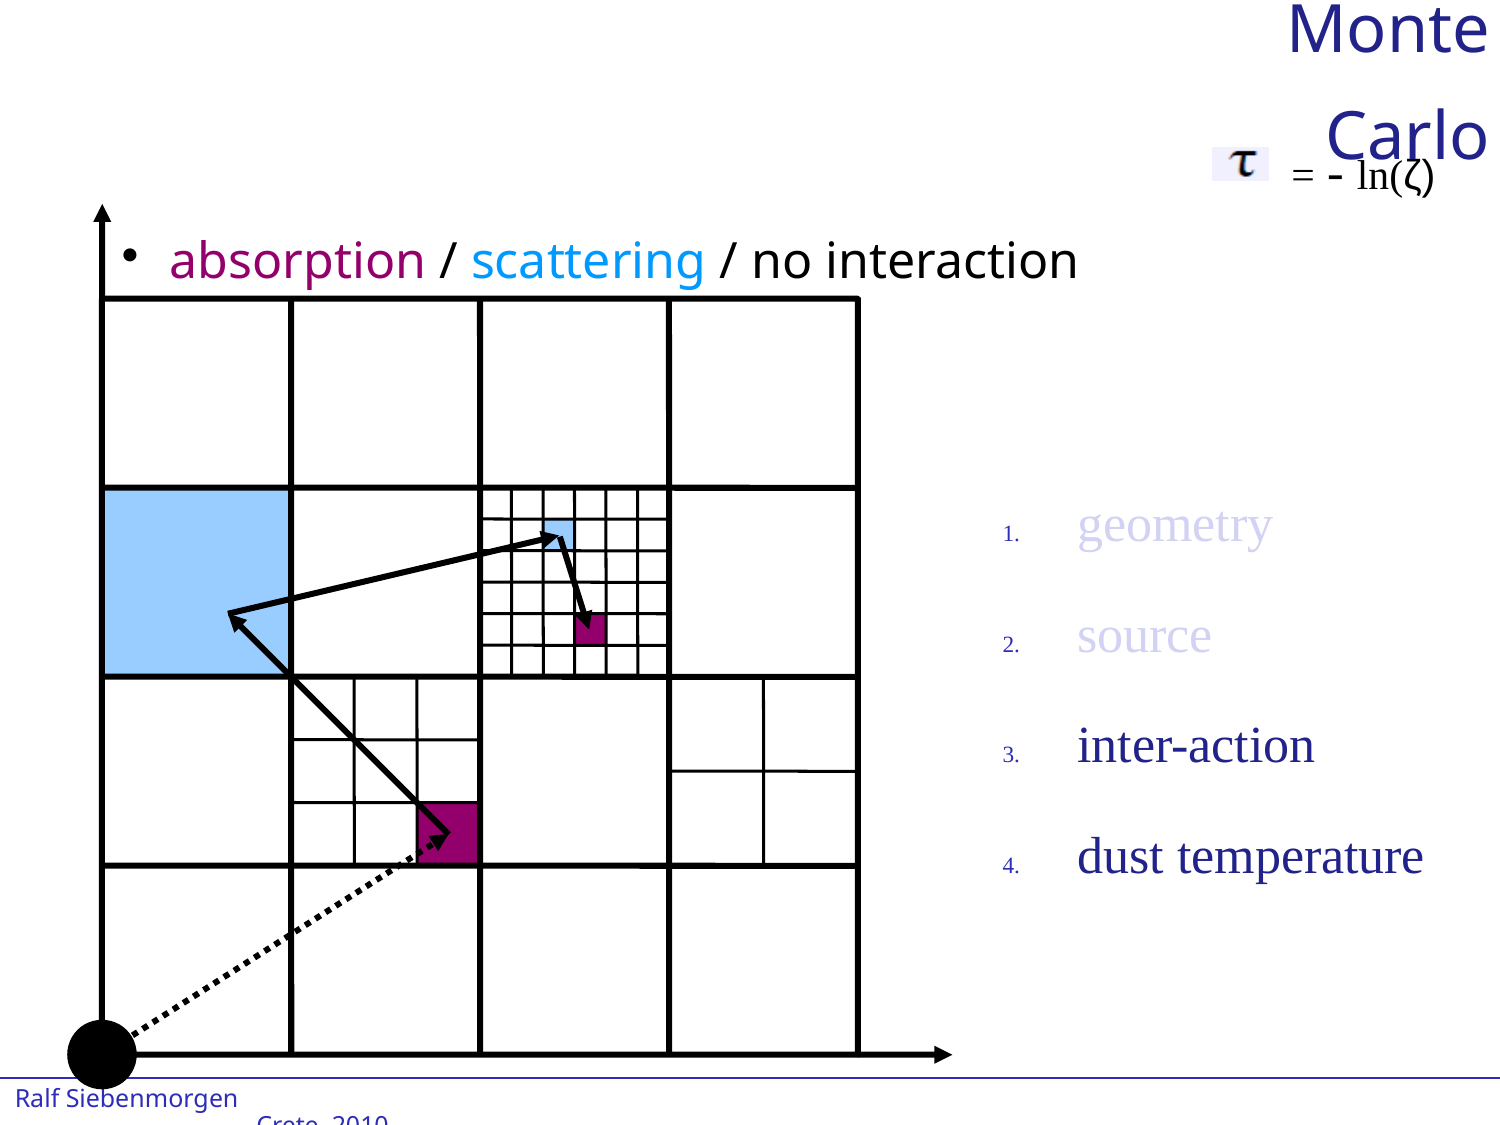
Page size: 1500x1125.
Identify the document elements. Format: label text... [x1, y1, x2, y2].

text_box [356, 740, 417, 801]
text_box [481, 646, 511, 676]
text_box [638, 646, 669, 676]
text_box [670, 866, 858, 1055]
text_box [606, 520, 637, 550]
text_box [575, 583, 606, 613]
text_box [1188, 111, 1471, 209]
text_box [565, 551, 574, 578]
text_box absorption / scattering / no interaction [105, 203, 1161, 340]
text_box [607, 614, 637, 645]
text_box [544, 551, 573, 582]
text_box [544, 614, 574, 645]
text_box [512, 520, 543, 546]
text_box [481, 614, 511, 645]
text_box [432, 834, 448, 846]
text_box [512, 583, 543, 613]
text_box [292, 555, 480, 676]
text_box [670, 677, 763, 771]
text_box geometry source inter-action dust temperature [986, 464, 1500, 953]
text_box [418, 803, 480, 865]
text_box [575, 488, 605, 519]
text_box [607, 646, 637, 676]
text_box [638, 520, 669, 550]
text_box [292, 488, 480, 598]
text_box [512, 614, 543, 645]
text_box [481, 677, 669, 865]
text_box [857, 1048, 953, 1061]
text_box [575, 614, 606, 645]
text_box [481, 583, 511, 613]
text_box [481, 488, 511, 550]
text_box [227, 532, 560, 614]
text_box [544, 488, 574, 519]
text_box [638, 583, 669, 613]
text_box [292, 803, 354, 865]
text_box [670, 772, 763, 865]
text_box [228, 614, 449, 835]
text_box [606, 488, 637, 519]
text_box [67, 1020, 137, 1089]
text_box [670, 488, 858, 676]
text_box [481, 866, 669, 1055]
text_box [638, 614, 669, 645]
text_box [292, 740, 354, 802]
text_box [638, 488, 669, 519]
text_box [764, 772, 858, 865]
text_box [544, 520, 574, 550]
text_box [575, 589, 583, 613]
text_box Monte Carlo [1127, 0, 1491, 126]
text_box [512, 551, 543, 582]
text_box [355, 742, 415, 802]
text_box [544, 537, 563, 550]
text_box [575, 646, 606, 676]
text_box [418, 740, 480, 802]
text_box [575, 551, 637, 582]
text_box [544, 646, 574, 676]
text_box [607, 583, 637, 613]
text_box [292, 866, 480, 1055]
text_box [638, 551, 669, 582]
text_box [355, 803, 417, 865]
text_box [292, 340, 480, 487]
text_box [481, 551, 511, 582]
text_box [544, 583, 574, 613]
text_box [512, 540, 543, 550]
text_box [101, 298, 291, 1055]
text_box [512, 646, 543, 676]
text_box [764, 677, 858, 771]
text_box [355, 677, 480, 739]
text_box [96, 203, 105, 299]
text_box [481, 340, 858, 487]
text_box [575, 520, 605, 550]
text_box [512, 488, 543, 519]
text_box [559, 536, 592, 630]
text_box [292, 679, 352, 739]
text_box [293, 677, 354, 738]
